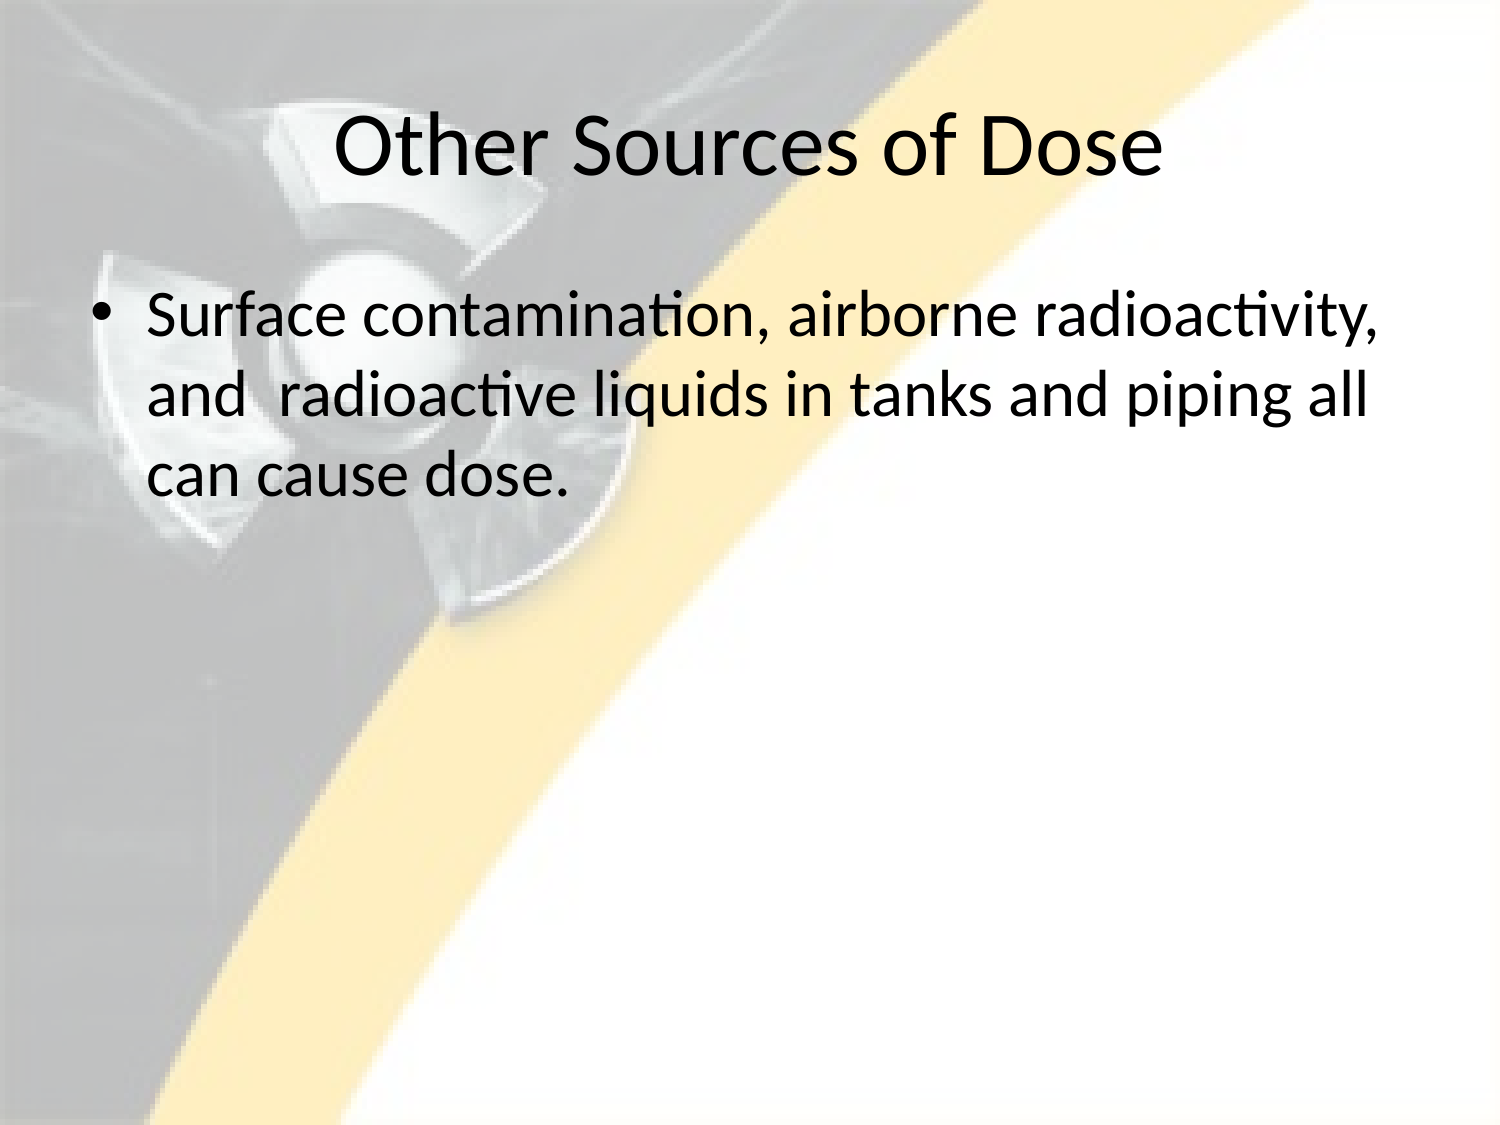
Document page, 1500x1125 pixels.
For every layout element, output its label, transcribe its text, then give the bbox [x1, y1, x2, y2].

list Surface contamination, airborne radioactivity, and radioactive liquids in tanks and piping all can cause dose. [75, 262, 1425, 1005]
title Other Sources of Dose [75, 45, 1425, 233]
